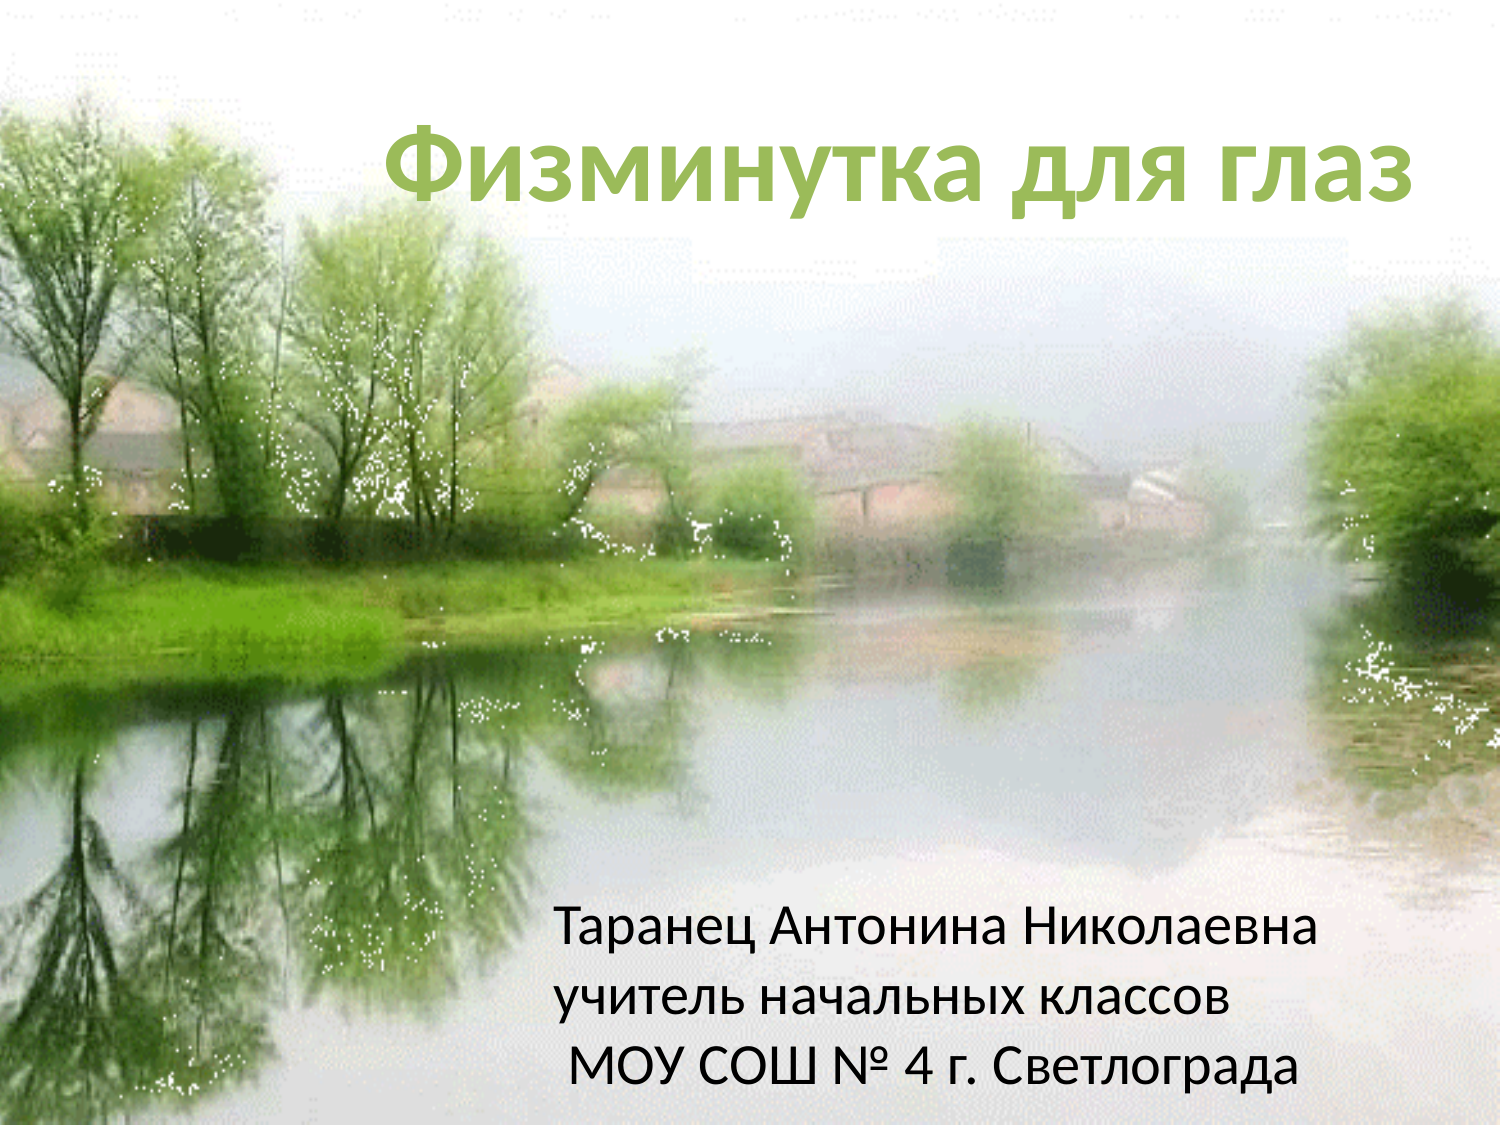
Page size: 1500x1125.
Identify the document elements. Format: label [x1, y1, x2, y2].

text_box [0, 0, 1500, 1125]
